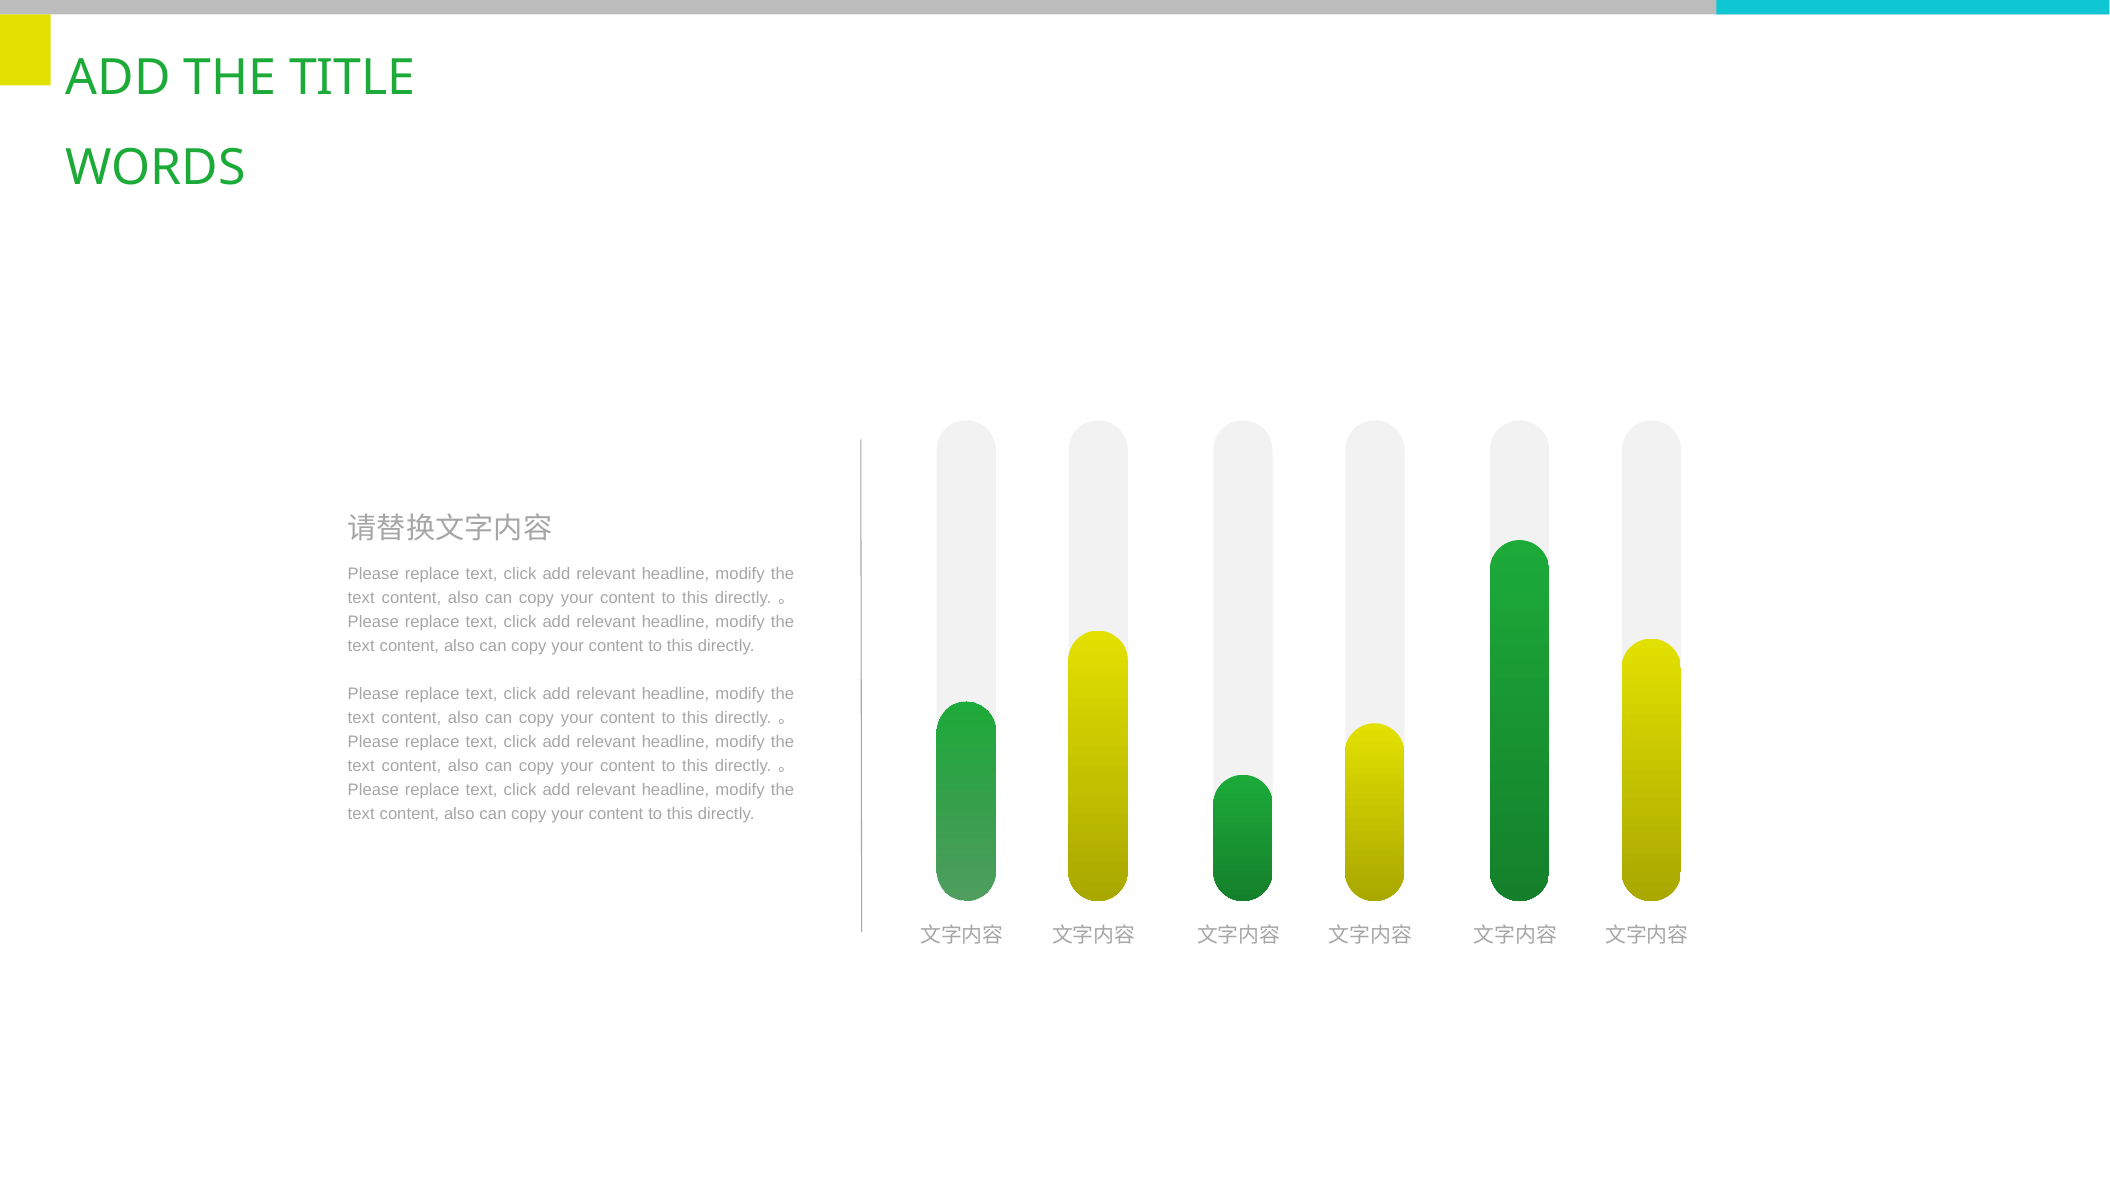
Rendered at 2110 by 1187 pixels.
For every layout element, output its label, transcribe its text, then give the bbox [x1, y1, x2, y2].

text_box 文字内容 [889, 916, 1021, 947]
text_box 文字内容 [1166, 916, 1297, 947]
text_box 文字内容 [1574, 916, 1720, 947]
text_box 文字内容 [1297, 916, 1442, 947]
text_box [936, 420, 1682, 900]
text_box Please replace text, click add relevant headline, modify the text content, also can copy your content to this directly.。 Please replace text, click add relevant headline, modify the text content, also can copy your content to this directly. Please replace text, click add relevant headline, modify the text content, also can copy your content to this directly.。 Please replace text, click add relevant headline, modify the text content, also can copy your content to this directly.。 Please replace text, click add relevant headline, modify the text content, also can copy your content to this directly. [347, 559, 795, 823]
text_box 文字内容 [1442, 916, 1574, 947]
text_box 文字内容 [1021, 916, 1166, 947]
text_box 请替换文字内容 [347, 502, 657, 545]
text_box ADD THE TITLE WORDS [50, 7, 583, 202]
